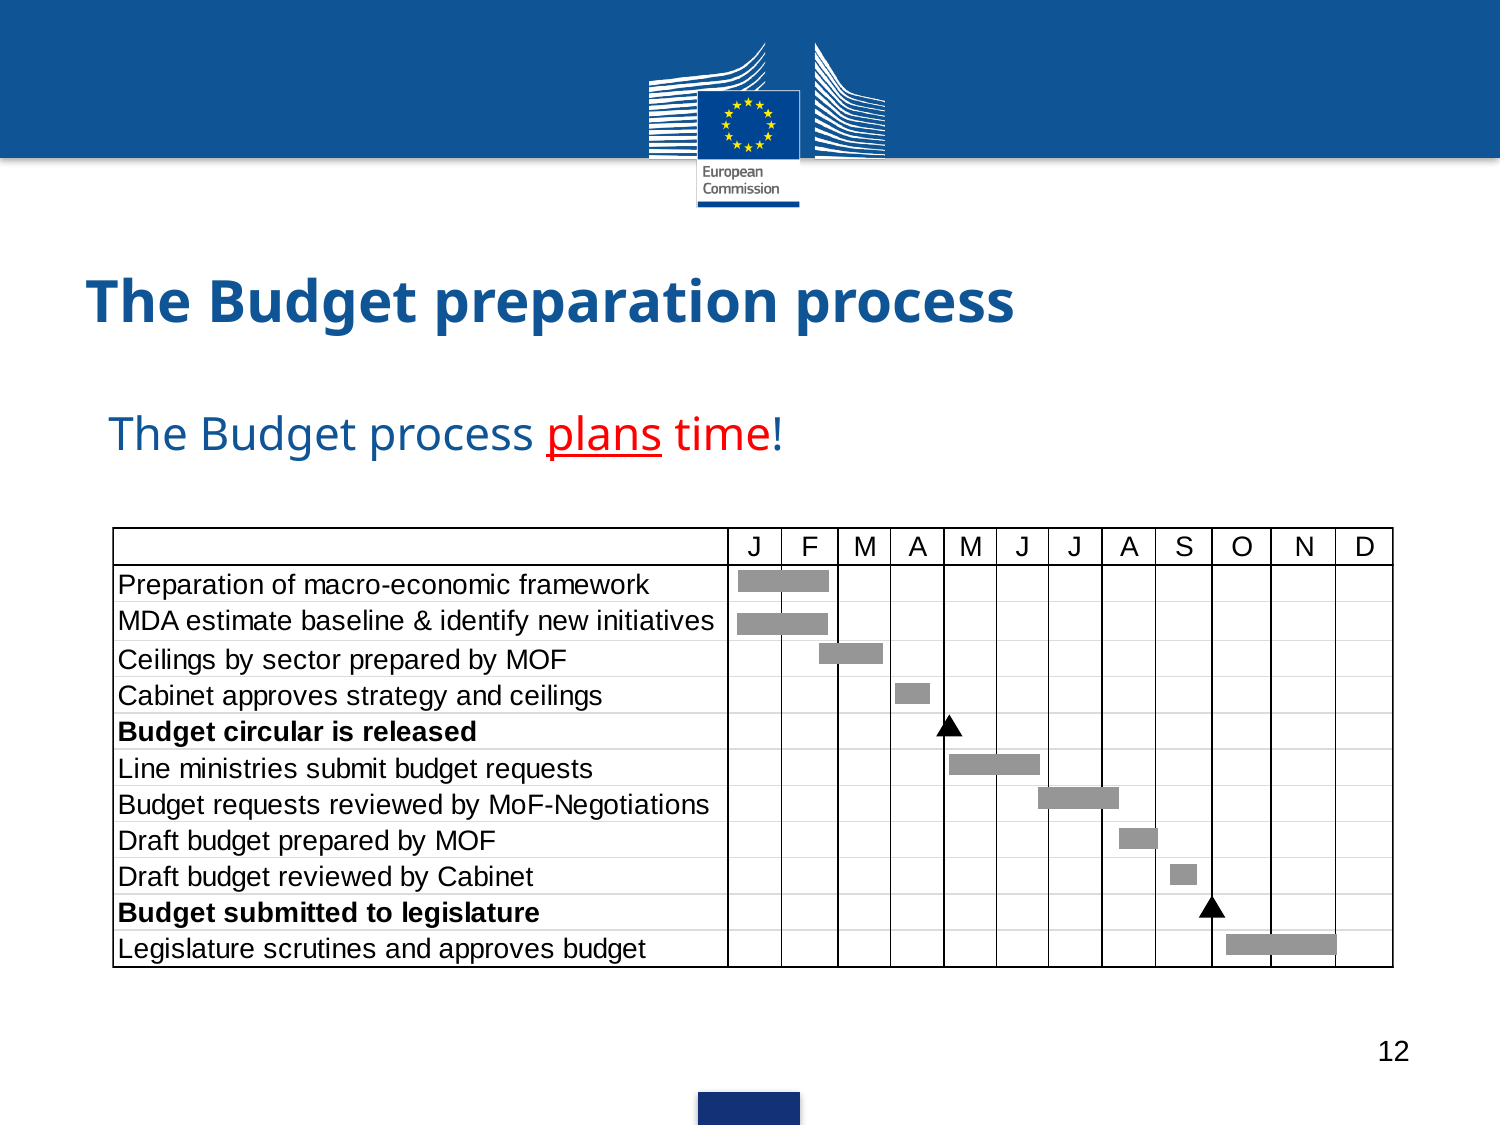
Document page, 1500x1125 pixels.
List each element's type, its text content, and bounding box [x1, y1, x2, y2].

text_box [111, 527, 1396, 969]
title The Budget preparation process [11, 245, 1483, 352]
picture [649, 42, 885, 208]
slide_number 12 [1074, 1024, 1426, 1103]
text_box The Budget process plans time! [93, 397, 1335, 467]
